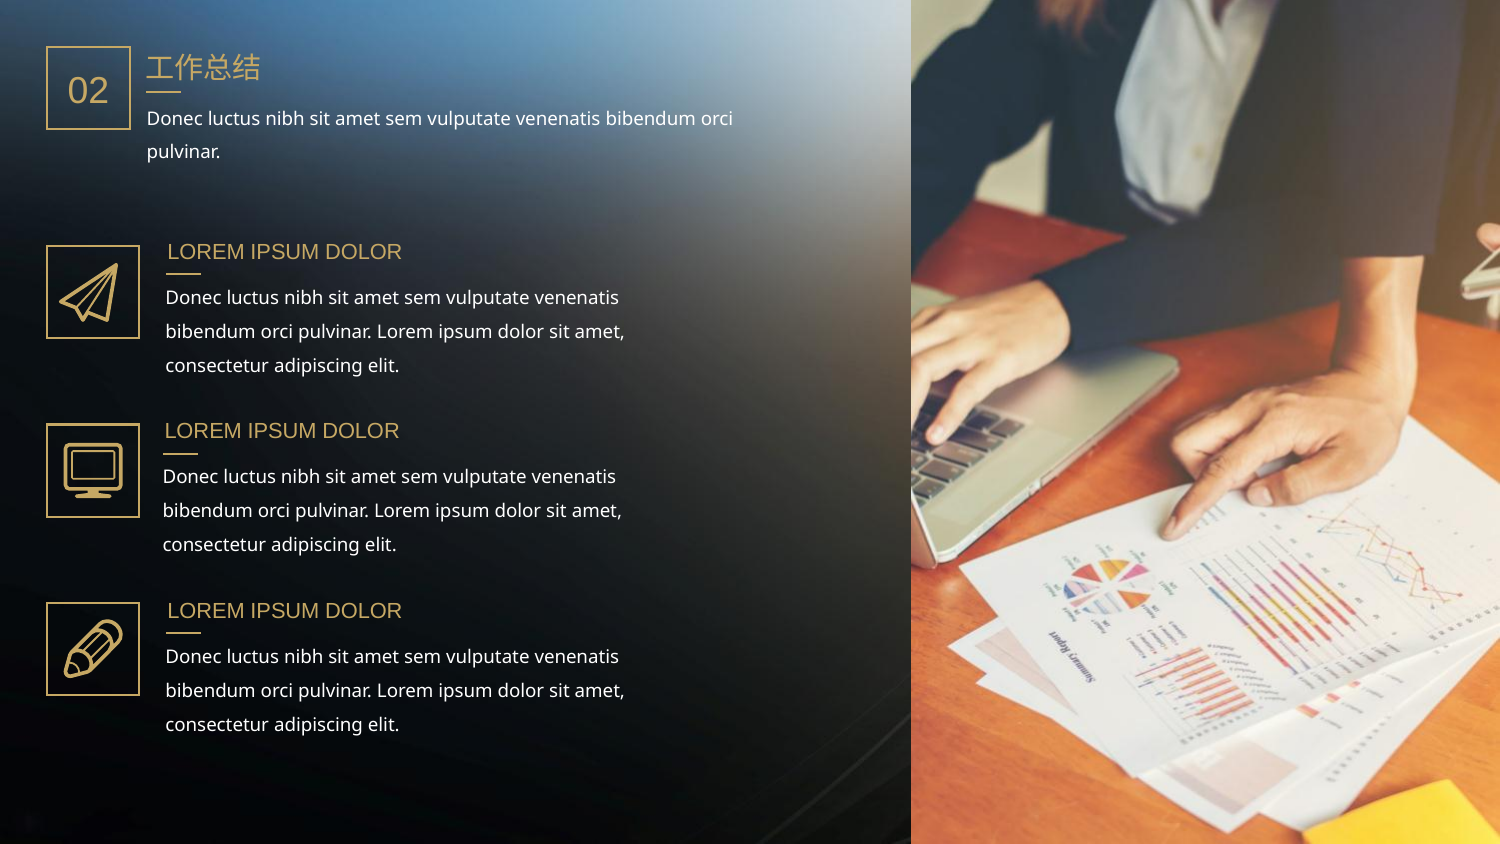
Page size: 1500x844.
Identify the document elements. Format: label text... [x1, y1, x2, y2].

text_box [46, 602, 140, 696]
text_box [63, 442, 123, 499]
text_box Donec luctus nibh sit amet sem vulputate venenatis bibendum orci pulvinar. Lorem ipsum dolor sit amet, consectetur adipiscing elit. [147, 446, 693, 563]
text_box [46, 423, 140, 518]
text_box LOREM IPSUM DOLOR [152, 588, 418, 630]
picture [0, 0, 1500, 844]
text_box [63, 619, 123, 679]
text_box Donec luctus nibh sit amet sem vulputate venenatis bibendum orci pulvinar. Lorem ipsum dolor sit amet, consectetur adipiscing elit. [150, 626, 696, 743]
text_box [46, 245, 140, 339]
text_box LOREM IPSUM DOLOR [149, 409, 416, 451]
text_box Donec luctus nibh sit amet sem vulputate venenatis bibendum orci pulvinar. [131, 87, 756, 171]
text_box LOREM IPSUM DOLOR [152, 230, 418, 271]
text_box 02 [46, 46, 131, 130]
text_box Donec luctus nibh sit amet sem vulputate venenatis bibendum orci pulvinar. Lorem ipsum dolor sit amet, consectetur adipiscing elit. [150, 267, 696, 384]
text_box [58, 263, 118, 322]
text_box 工作总结 [130, 41, 278, 92]
